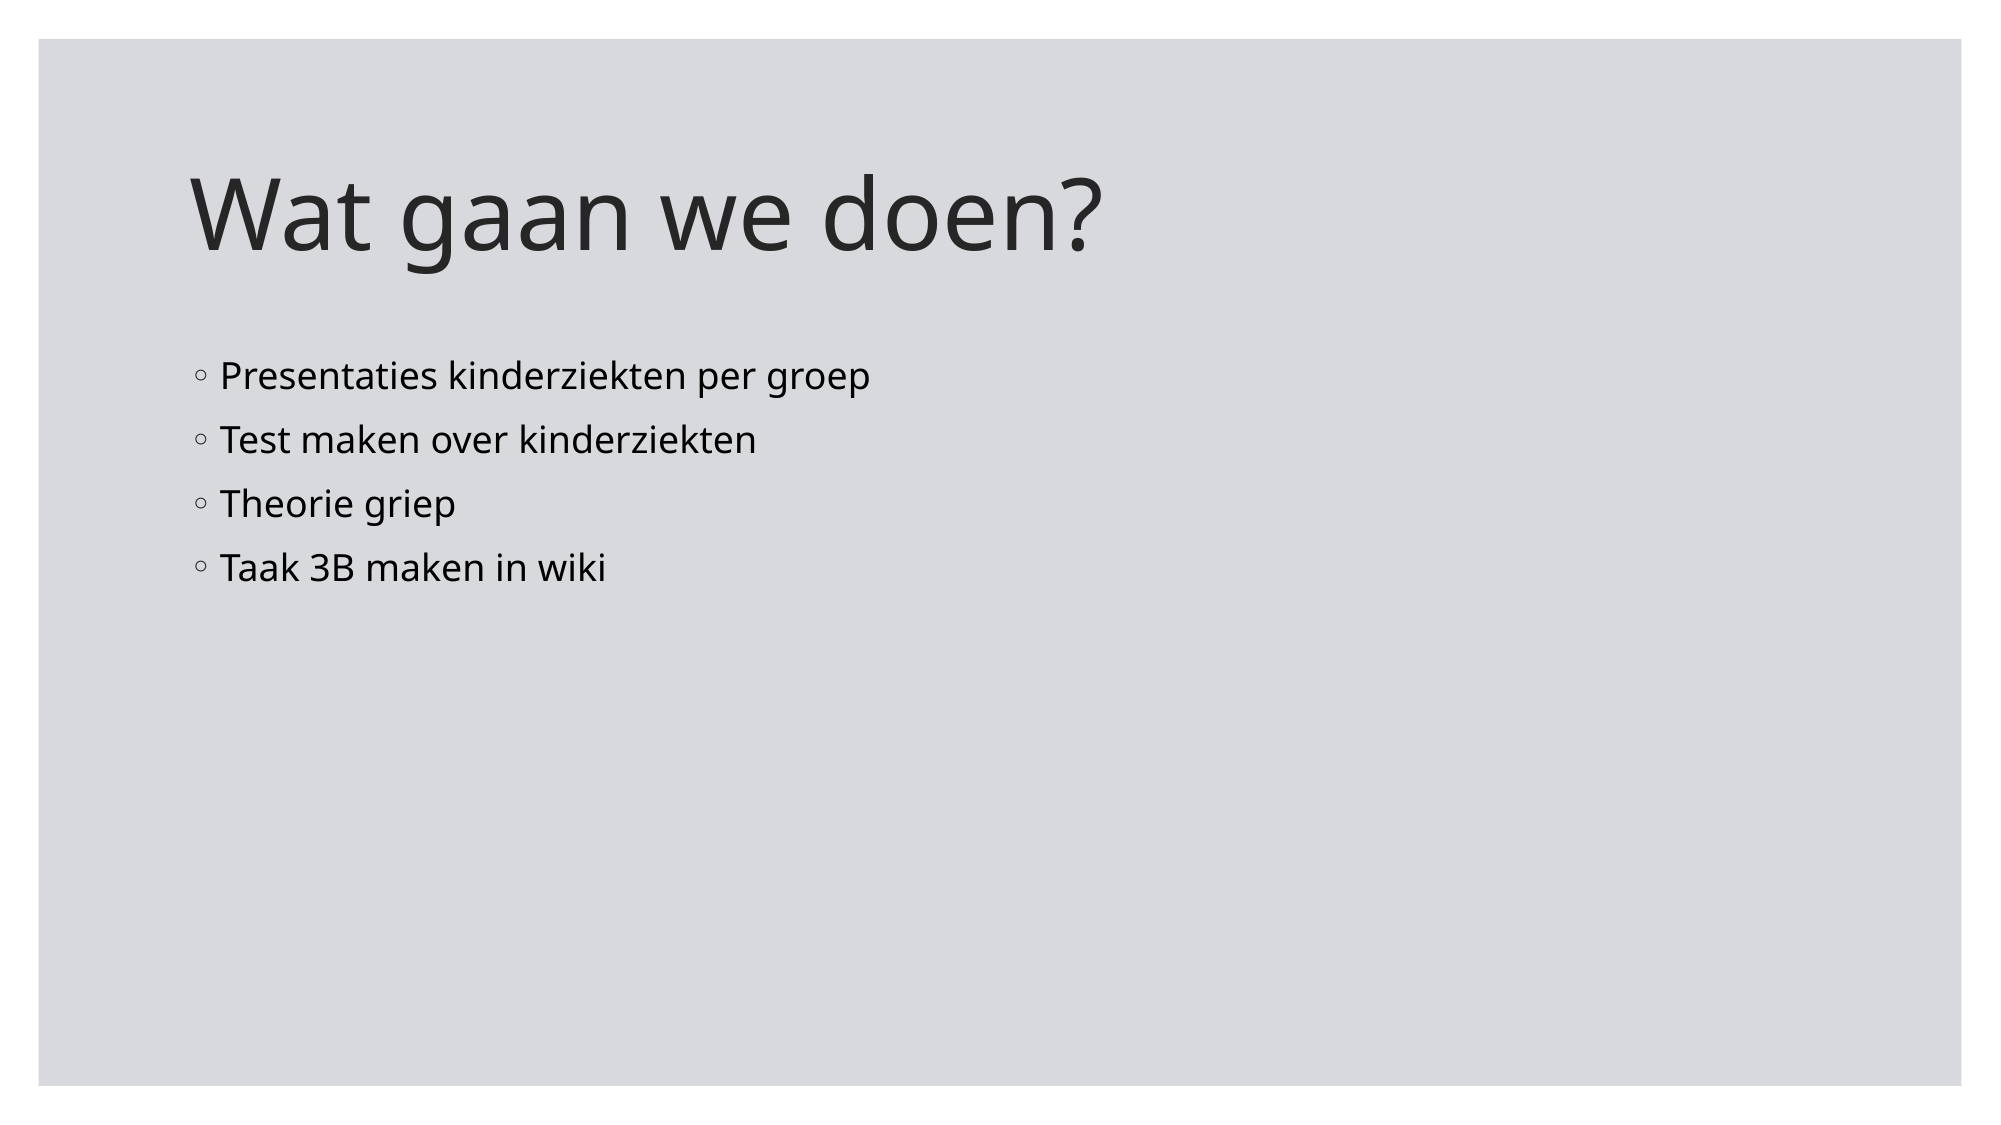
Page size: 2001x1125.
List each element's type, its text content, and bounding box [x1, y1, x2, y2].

title Wat gaan we doen? [174, 105, 1825, 331]
list Presentaties kinderziekten per groep Test maken over kinderziekten Theorie griep Taak 3B maken in wiki [174, 345, 1825, 990]
